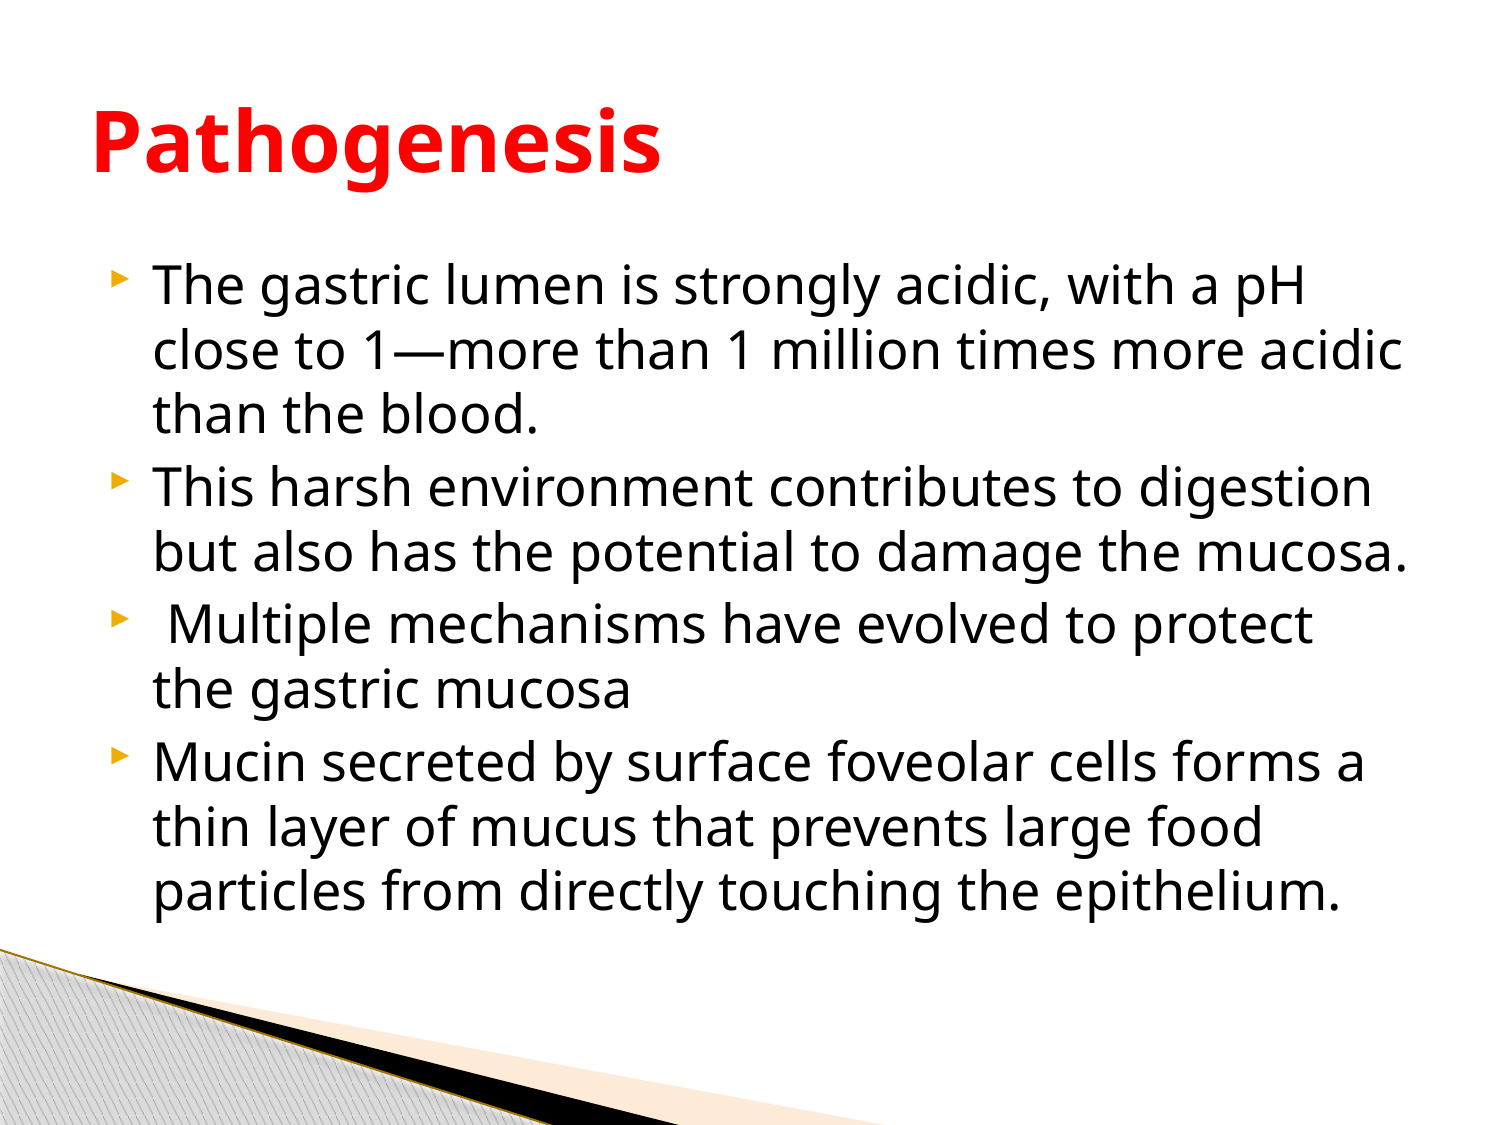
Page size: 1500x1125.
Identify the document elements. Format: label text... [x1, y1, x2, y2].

title Pathogenesis [75, 45, 1425, 233]
list The gastric lumen is strongly acidic, with a pH close to 1—more than 1 million times more acidic than the blood. This harsh environment contributes to digestion but also has the potential to damage the mucosa. Multiple mechanisms have evolved to protect the gastric mucosa Mucin secreted by surface foveolar cells forms a thin layer of mucus that prevents large food particles from directly touching the epithelium. [75, 243, 1425, 986]
